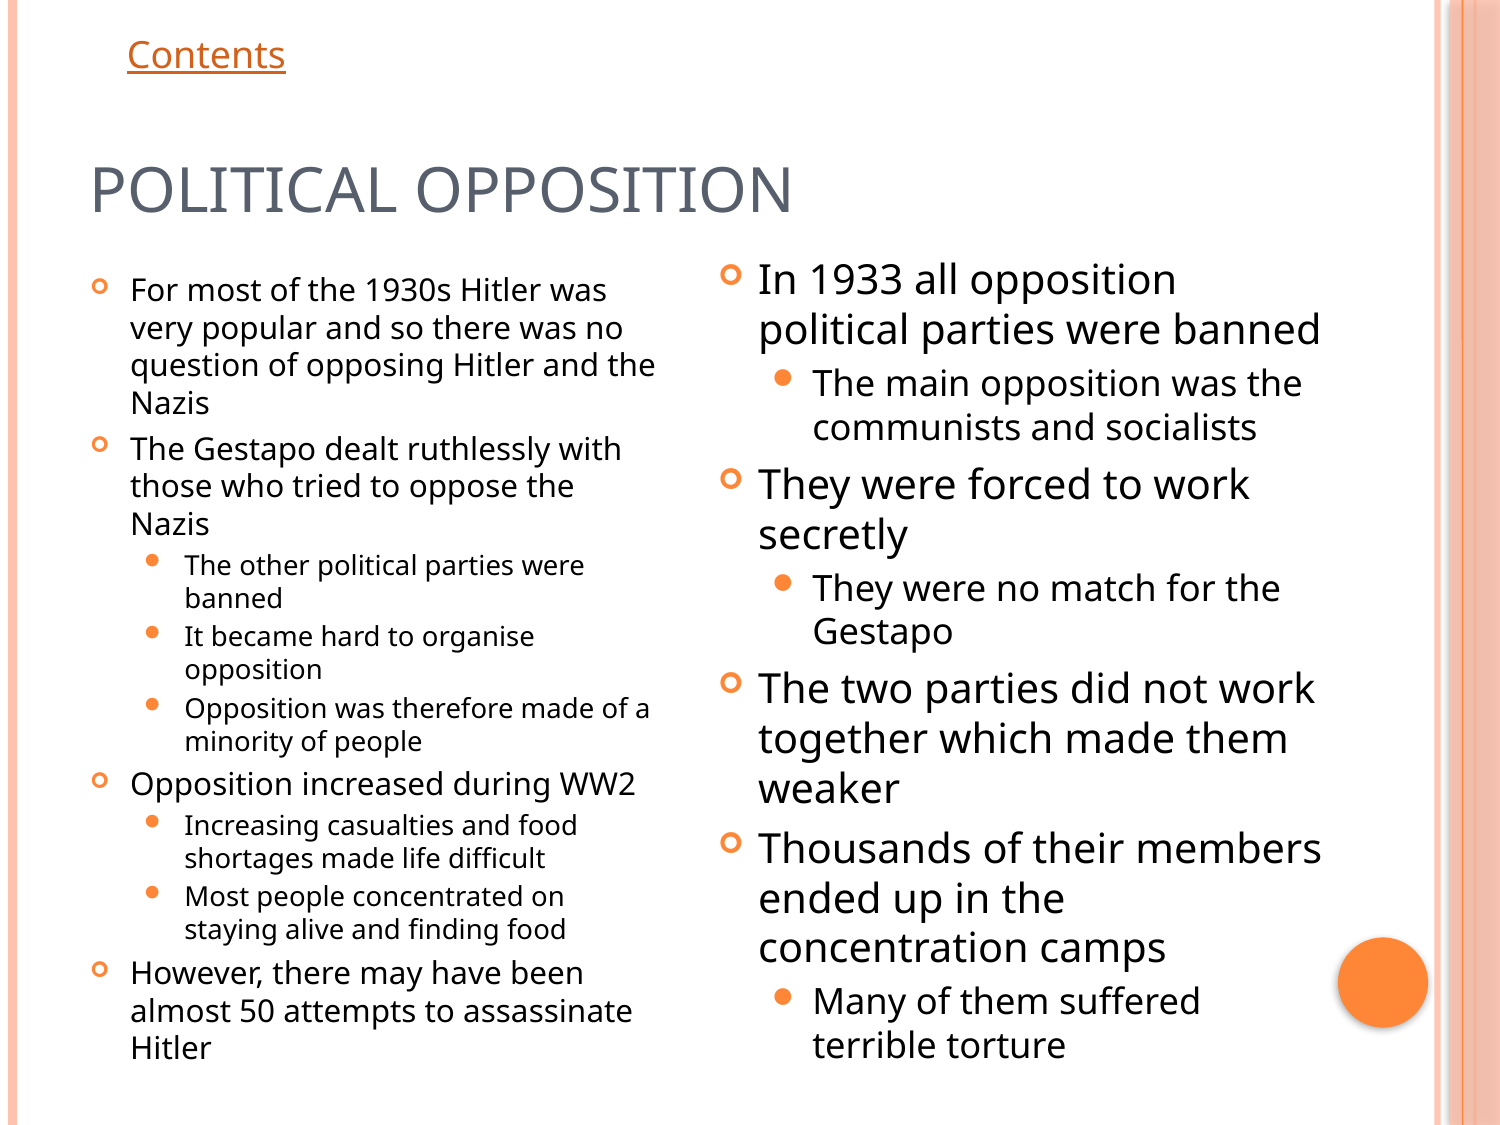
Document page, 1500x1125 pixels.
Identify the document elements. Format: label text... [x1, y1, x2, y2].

list For most of the 1930s Hitler was very popular and so there was no question of opposing Hitler and the Nazis The Gestapo dealt ruthlessly with those who tried to oppose the Nazis The other political parties were banned It became hard to organise opposition Opposition was therefore made of a minority of people Opposition increased during WW2 Increasing casualties and food shortages made life difficult Most people concentrated on staying alive and finding food However, there may have been almost 50 attempts to assassinate Hitler [74, 262, 676, 1079]
list In 1933 all opposition political parties were banned The main opposition was the communists and socialists They were forced to work secretly They were no match for the Gestapo The two parties did not work together which made them weaker Thousands of their members ended up in the concentration camps Many of them suffered terrible torture [702, 245, 1339, 1091]
title Political Opposition [75, 45, 1300, 233]
